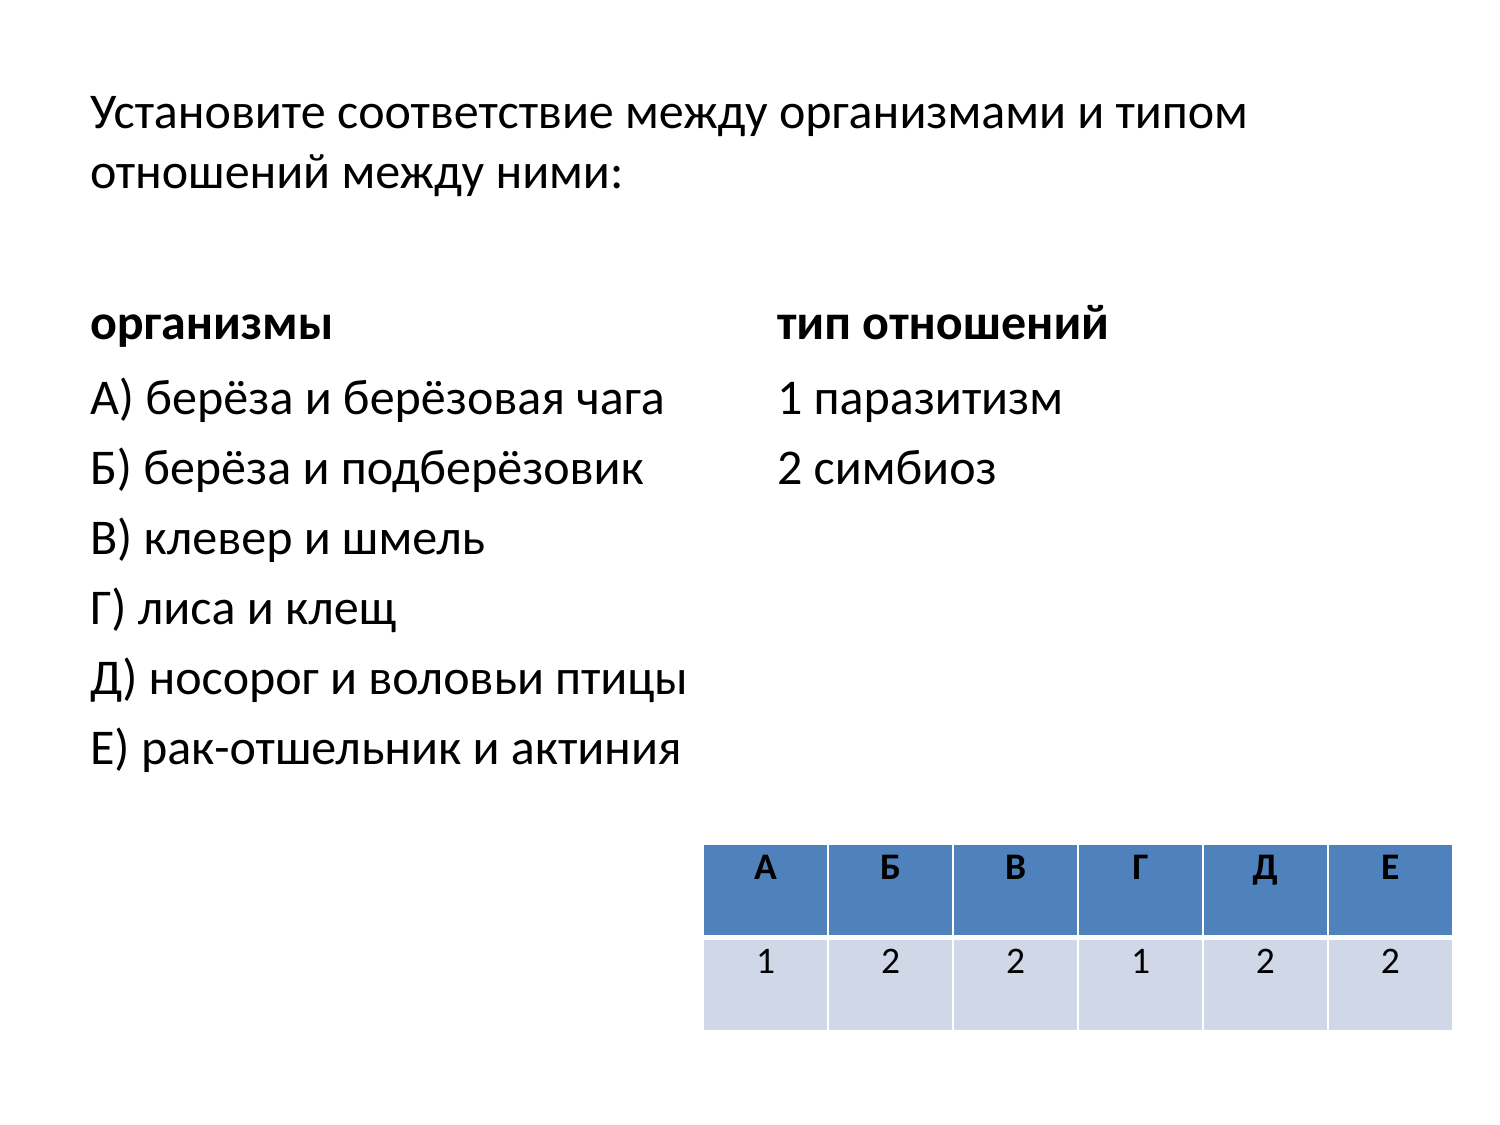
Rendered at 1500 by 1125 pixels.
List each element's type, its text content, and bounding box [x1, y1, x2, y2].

table_header В [954, 845, 1077, 935]
table_cell 2 [829, 940, 952, 1030]
title Установите соответствие между организмами и типом отношений между ними: [75, 45, 1425, 233]
table_header Г [1079, 845, 1202, 935]
list организмы [75, 251, 738, 356]
table_cell 2 [954, 940, 1077, 1030]
list тип отношений [761, 251, 1425, 356]
table_header Д [1204, 845, 1327, 935]
table_header Е [1329, 845, 1452, 935]
list А) берёза и берёзовая чага Б) берёза и подберёзовик В) клевер и шмель Г) лиса и клещ Д) носорог и воловьи птицы Е) рак-отшельник и актиния [75, 356, 738, 1005]
table_cell 2 [1204, 940, 1327, 1030]
table_cell 1 [1079, 940, 1202, 1030]
table_cell 2 [1329, 940, 1452, 1030]
list 1 паразитизм 2 симбиоз [761, 356, 1425, 610]
table_cell 1 [704, 940, 827, 1030]
table_header Б [829, 845, 952, 935]
table_header А [704, 845, 827, 935]
